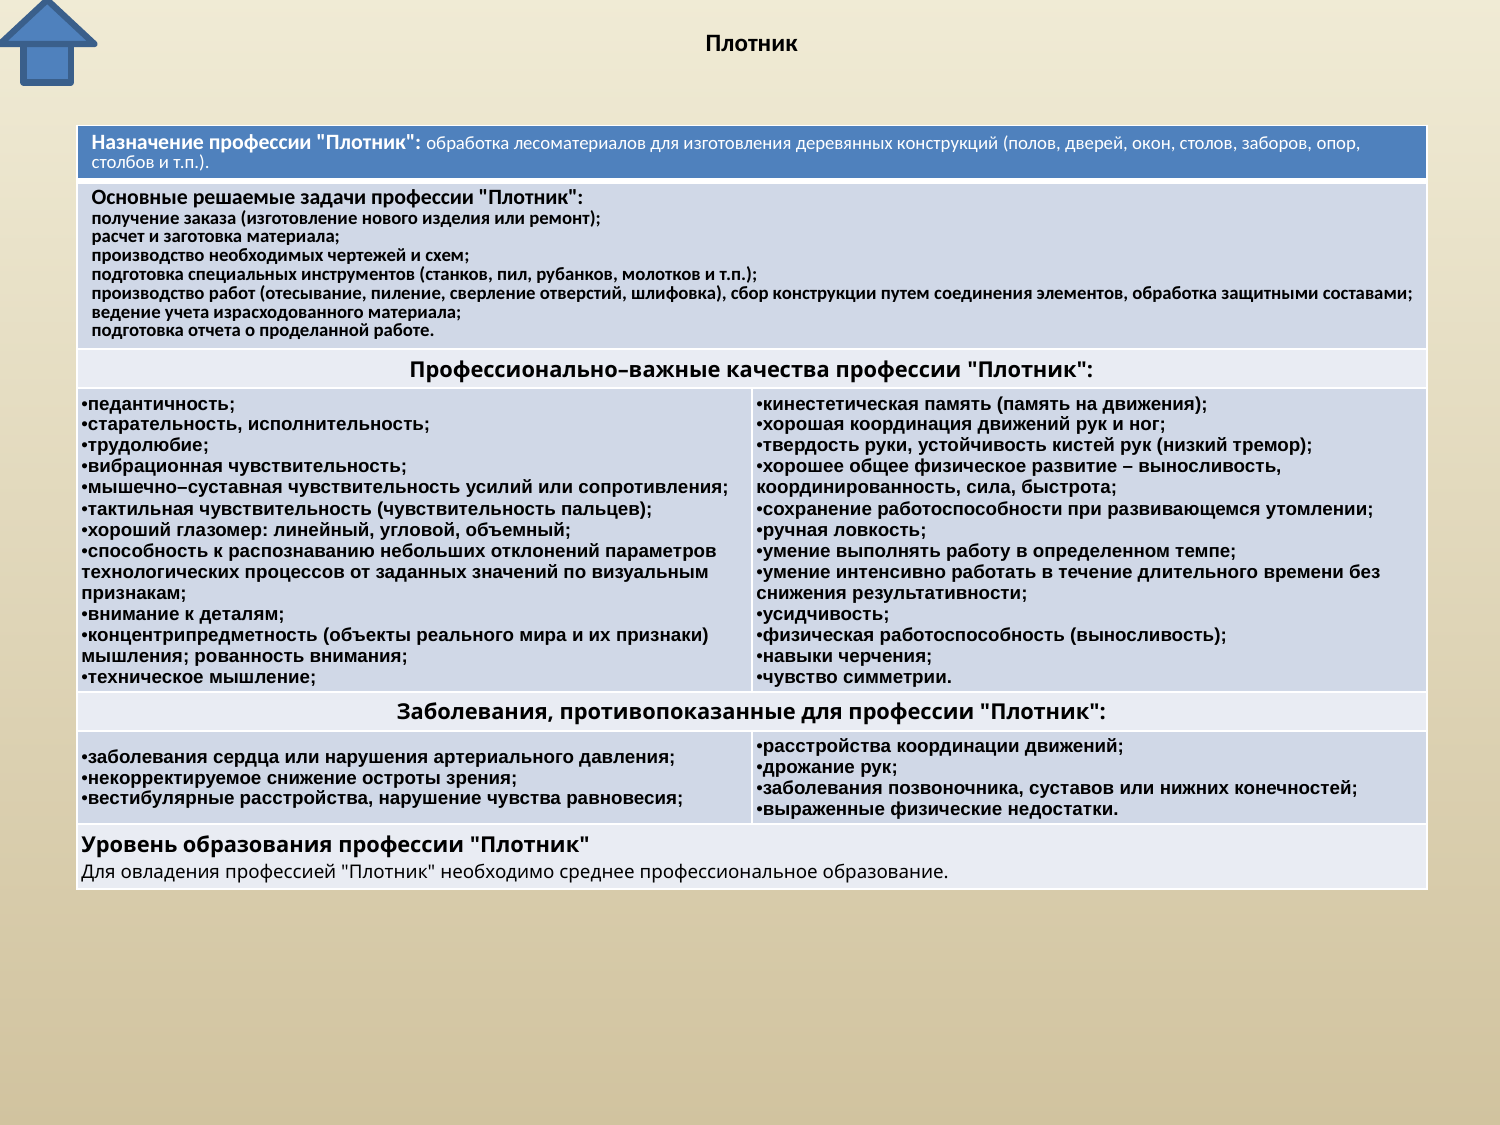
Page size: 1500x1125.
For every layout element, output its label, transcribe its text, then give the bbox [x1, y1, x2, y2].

table_header Назначение профессии "Плотник": обработка лесоматериалов для изготовления деревянных конструкций (полов, дверей, окон, столов, заборов, опор, столбов и т.п.). [78, 126, 1426, 178]
table_cell Уровень образования профессии "Плотник" Для овладения профессией "Плотник" необходимо среднее профессиональное образование. [78, 825, 1426, 888]
table_cell Редактор [94, 0, 102, 84]
table_cell расстройства координации движений; дрожание рук; заболевания позвоночника, суставов или нижних конечностей; выраженные физические недостатки. [753, 732, 1426, 823]
table_cell заболевания сердца или нарушения артериального давления; некорректируемое снижение остроты зрения; вестибулярные расстройства, нарушение чувства равновесия; [78, 732, 751, 823]
table_cell кинестетическая память (память на движения); хорошая координация движений рук и ног; твердость руки, устойчивость кистей рук (низкий тремор); хорошее общее физическое развитие – выносливость, координированность, сила, быстрота; сохранение работоспособности при развивающемся утомлении; ручная ловкость; умение выполнять работу в определенном темпе; умение интенсивно работать в течение длительного времени без снижения результативности; усидчивость; физическая работоспособность (выносливость); навыки черчения; чувство симметрии. [753, 389, 1426, 691]
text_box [1, 1, 93, 81]
table_cell педантичность; старательность, исполнительность; трудолюбие; вибрационная чувствительность; мышечно–суставная чувствительность усилий или сопротивления; тактильная чувствительность (чувствительность пальцев); хороший глазомер: линейный, угловой, объемный; способность к распознаванию небольших отклонений параметров технологических процессов от заданных значений по визуальным признакам; внимание к деталям; концентрипредметность (объекты реального мира и их признаки) мышления; рованность внимания; техническое мышление; [78, 389, 751, 691]
table_cell Профессионально–важные качества профессии "Плотник": [78, 350, 1426, 387]
table_cell Заболевания, противопоказанные для профессии "Плотник": [78, 693, 1426, 730]
title Плотник [102, 0, 1427, 84]
table_cell Основные решаемые задачи профессии "Плотник": получение заказа (изготовление нового изделия или ремонт); расчет и заготовка материала; производство необходимых чертежей и схем; подготовка специальных инструментов (станков, пил, рубанков, молотков и т.п.); производство работ (отесывание, пиление, сверление отверстий, шлифовка), сбор конструкции путем соединения элементов, обработка защитными составами; ведение учета израсходованного материала; подготовка отчета о проделанной работе. [78, 184, 1426, 348]
